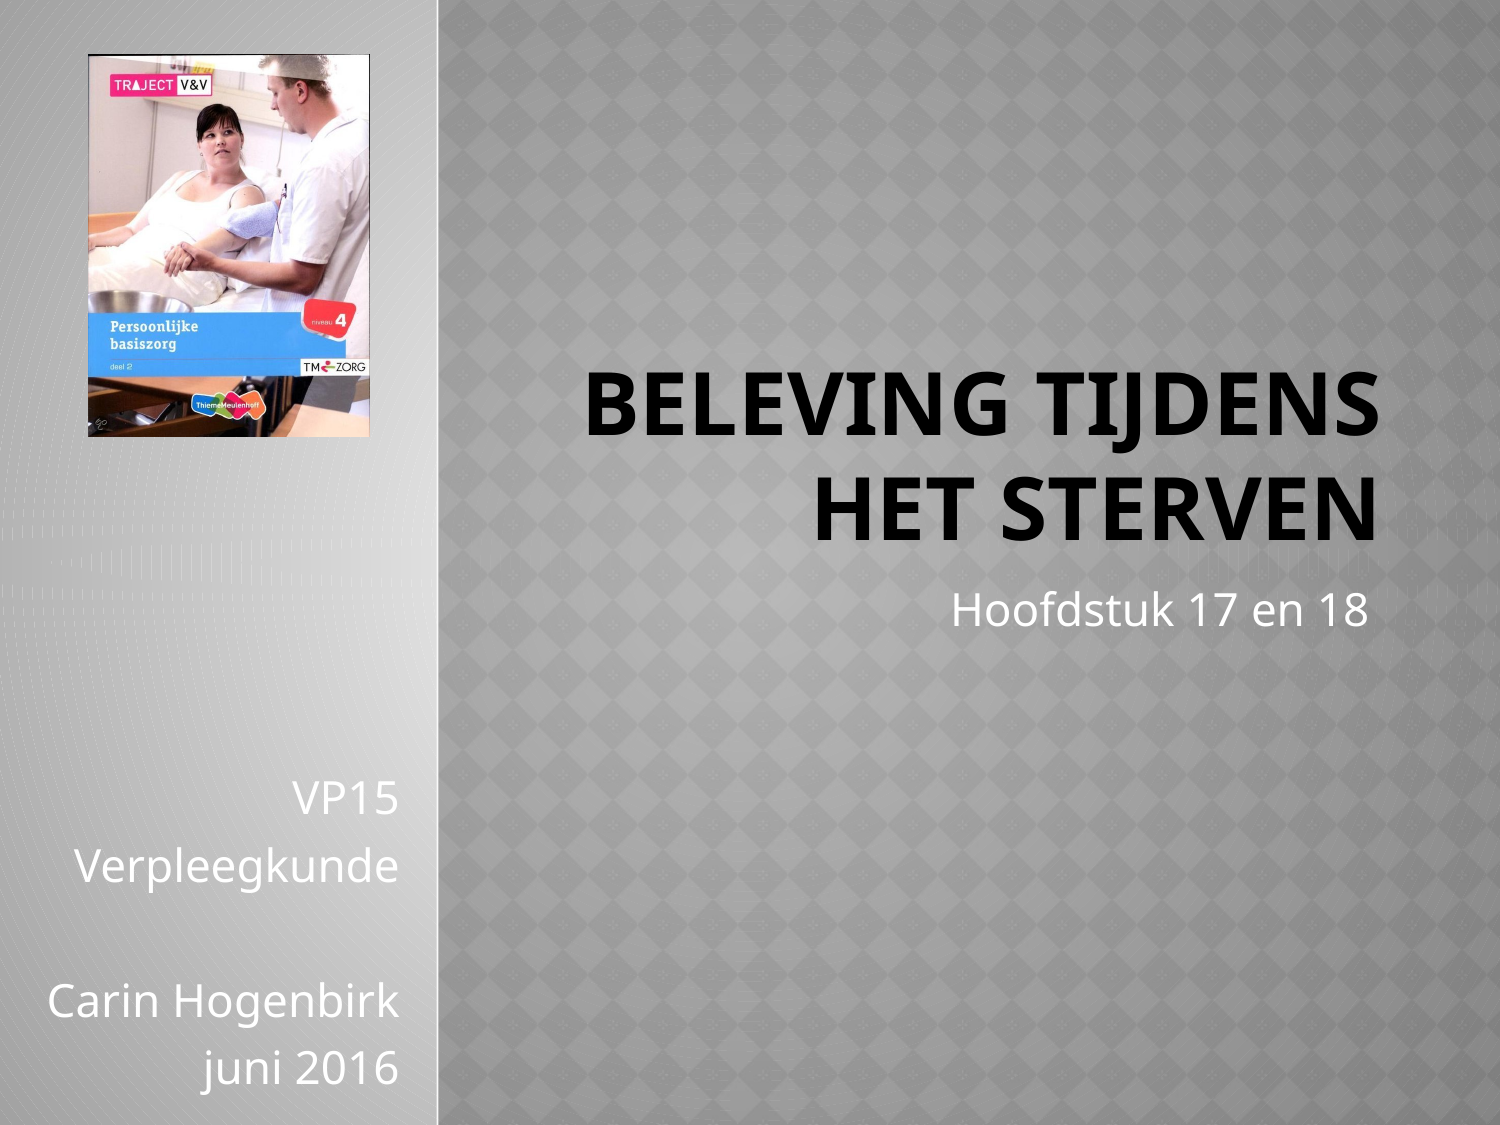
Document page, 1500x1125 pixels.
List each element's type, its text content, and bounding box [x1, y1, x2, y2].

title Beleving tijdens het sterven [552, 87, 1390, 558]
subtitle Hoofdstuk 17 en 18 [550, 580, 1390, 762]
text_box VP15 Verpleegkunde Carin Hogenbirk juni 2016 [4, 769, 408, 1116]
picture [88, 54, 371, 438]
